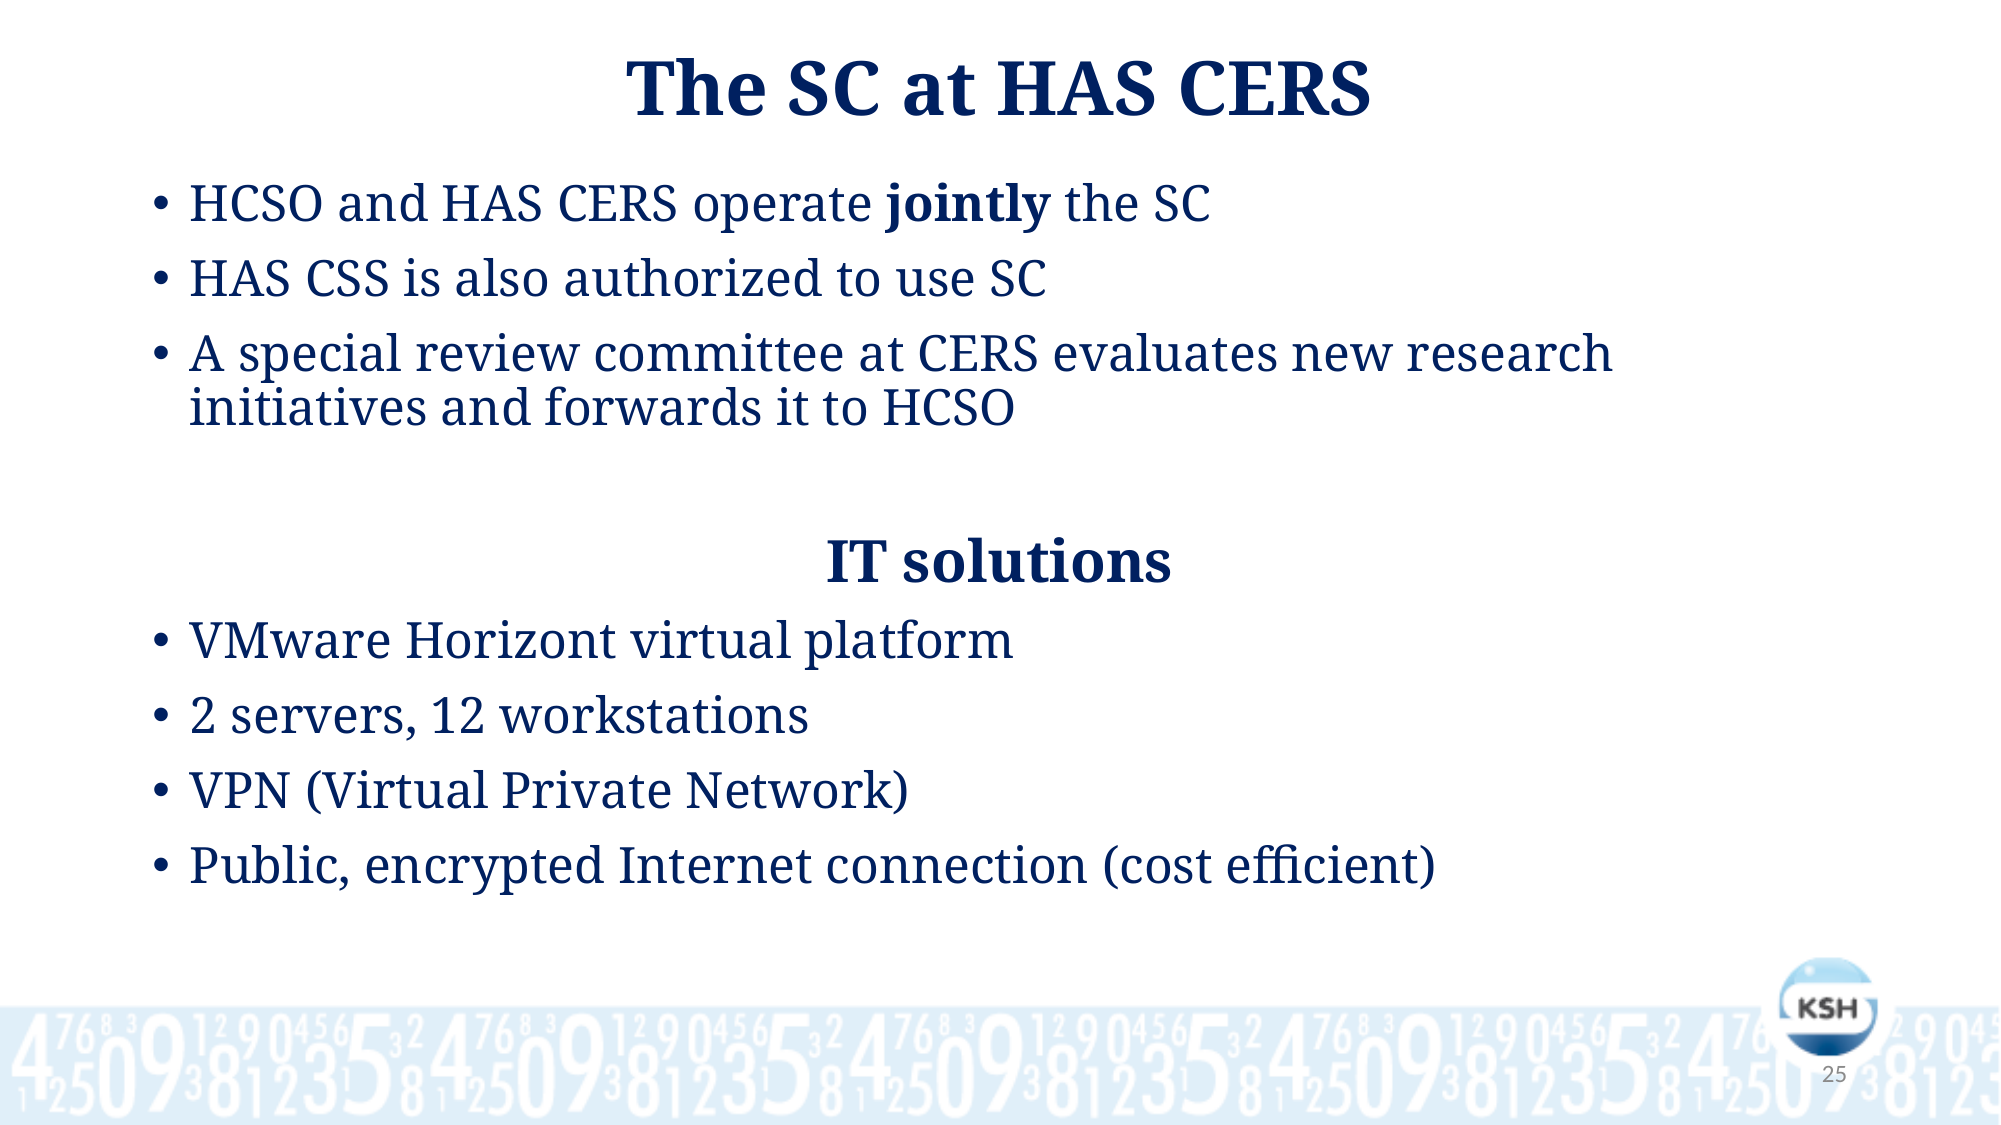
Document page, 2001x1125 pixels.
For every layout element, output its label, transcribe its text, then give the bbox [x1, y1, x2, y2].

text_box The SC at HAS CERS [0, 33, 2000, 138]
picture [0, 0, 2001, 1125]
slide_number 25 [1412, 1042, 1863, 1103]
list HCSO and HAS CERS operate jointly the SC HAS CSS is also authorized to use SC A special review committee at CERS evaluates new research initiatives and forwards it to HCSO IT solutions VMware Horizont virtual platform 2 servers, 12 workstations VPN (Virtual Private Network) Public, encrypted Internet connection (cost efficient) [137, 171, 1863, 1014]
